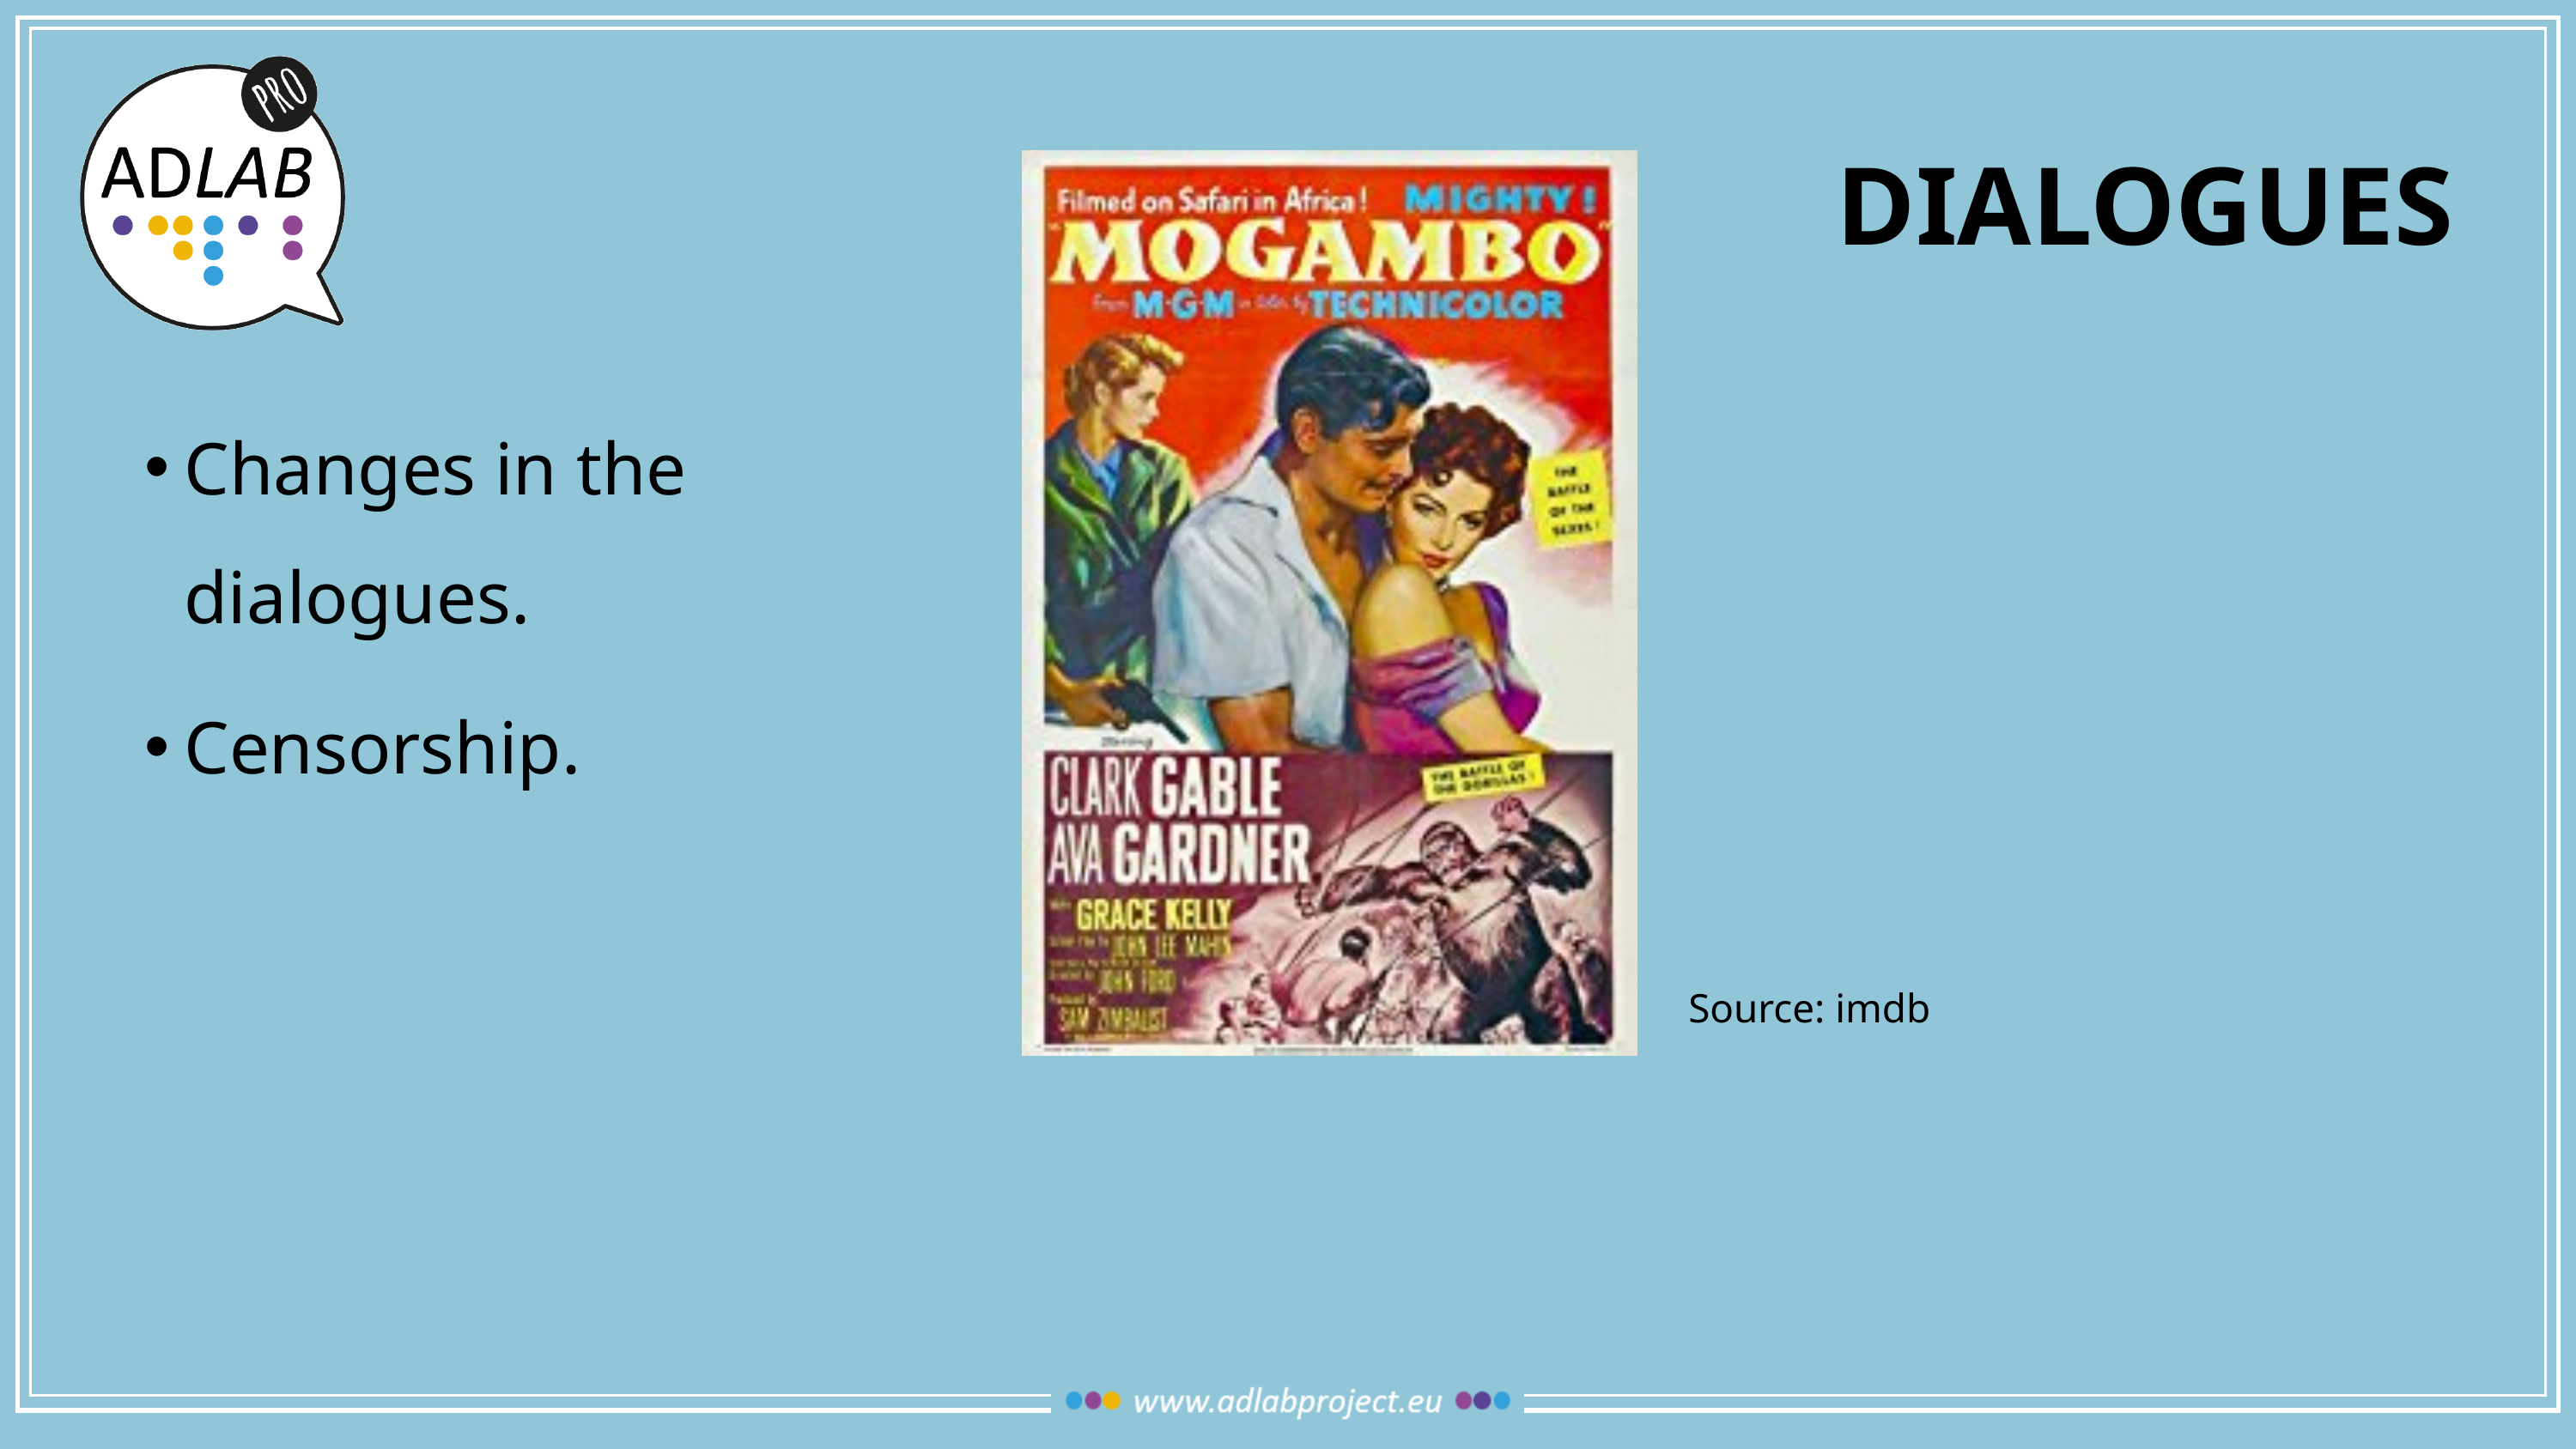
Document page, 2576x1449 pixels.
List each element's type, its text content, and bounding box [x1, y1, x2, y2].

text_box Changes in the dialogues. Censorship. [131, 373, 959, 1083]
picture [1051, 1378, 1524, 1429]
list Source: imdb [1675, 954, 2368, 1053]
picture [72, 49, 353, 330]
picture [1022, 150, 1637, 1056]
title dialogues [384, 70, 2467, 351]
